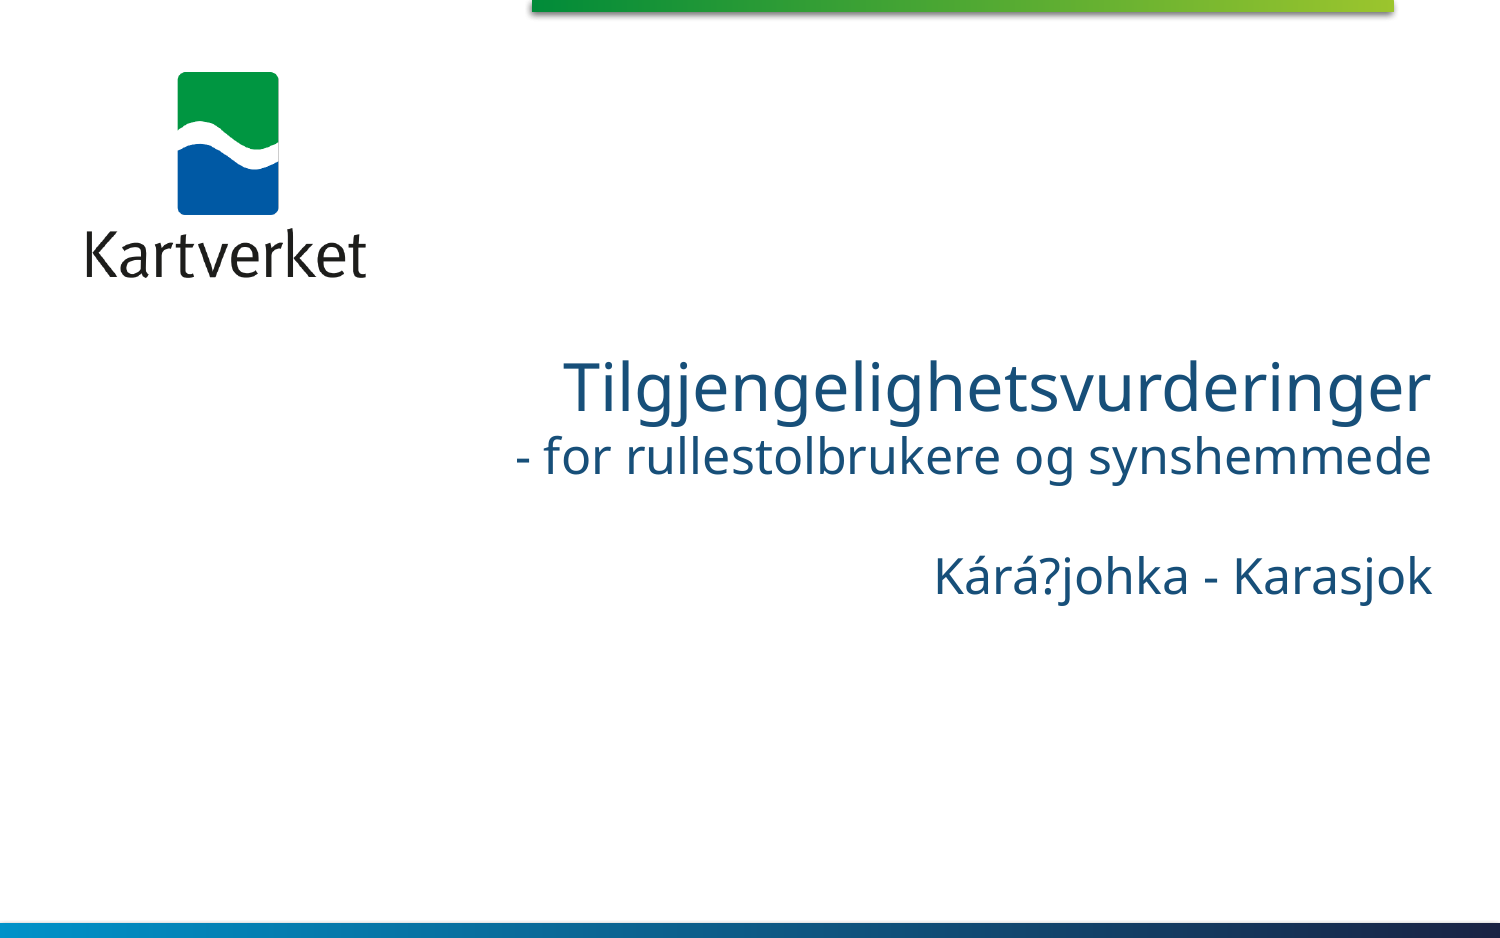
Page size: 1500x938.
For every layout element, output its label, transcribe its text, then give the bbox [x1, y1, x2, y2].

text_box Tilgjengelighetsvurderinger - for rullestolbrukere og synshemmede Kárá?johka - Karasjok [66, 337, 1449, 613]
